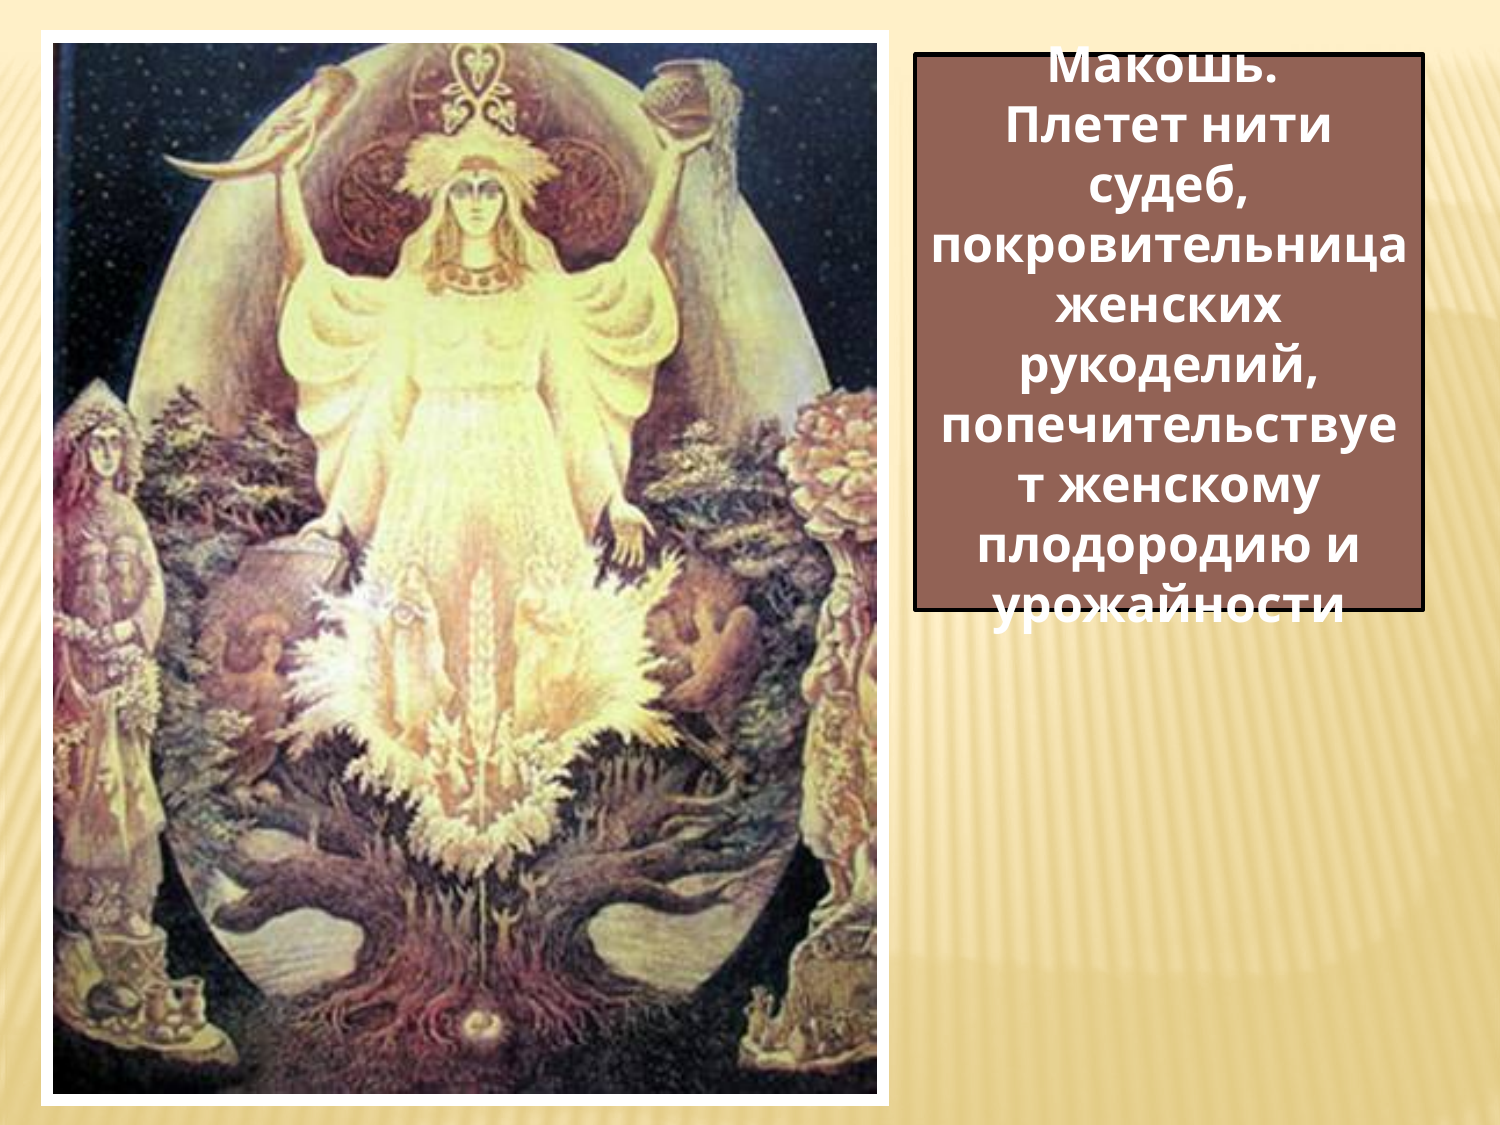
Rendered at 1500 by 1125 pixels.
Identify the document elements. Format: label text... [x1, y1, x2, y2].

text_box Макошь. Плетет нити судеб, покровительница женских рукоделий, попечительствует женскому плодородию и урожайности [913, 52, 1425, 612]
picture [52, 42, 878, 1095]
